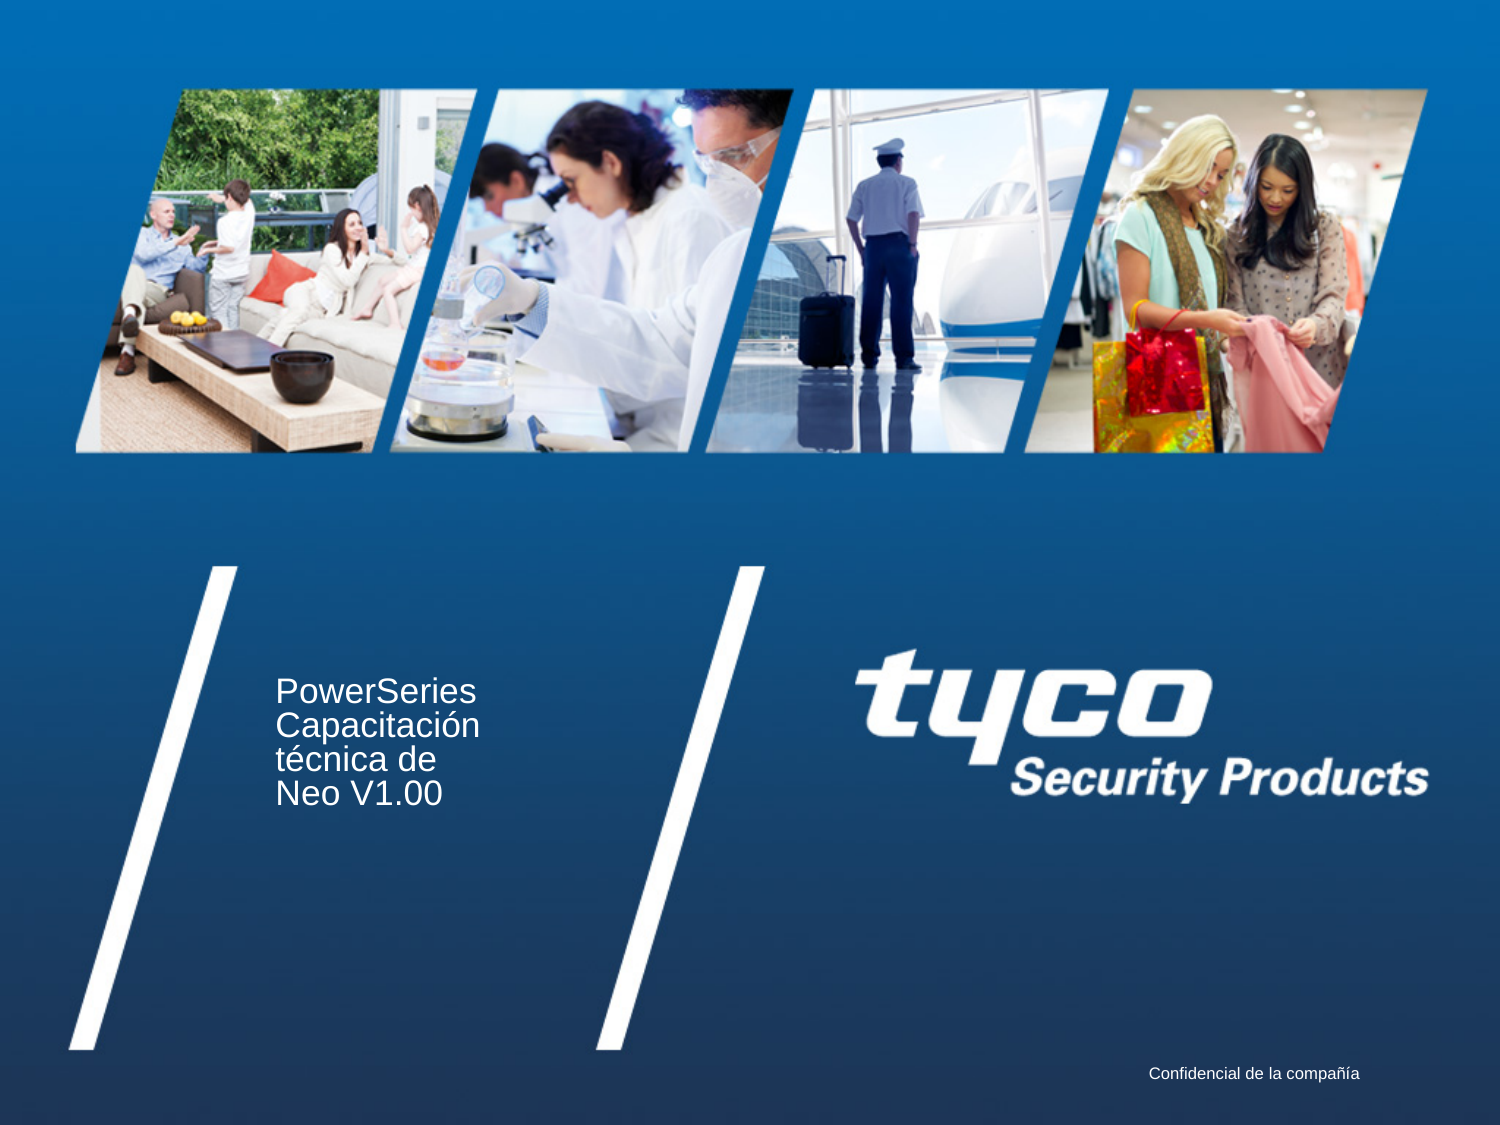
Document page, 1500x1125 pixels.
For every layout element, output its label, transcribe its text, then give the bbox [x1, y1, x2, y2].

text_box PowerSeries Capacitación técnica de Neo V1.00 [187, 599, 688, 903]
picture [0, 0, 1500, 1125]
text_box Confidencial de la compañía [787, 1042, 1375, 1103]
